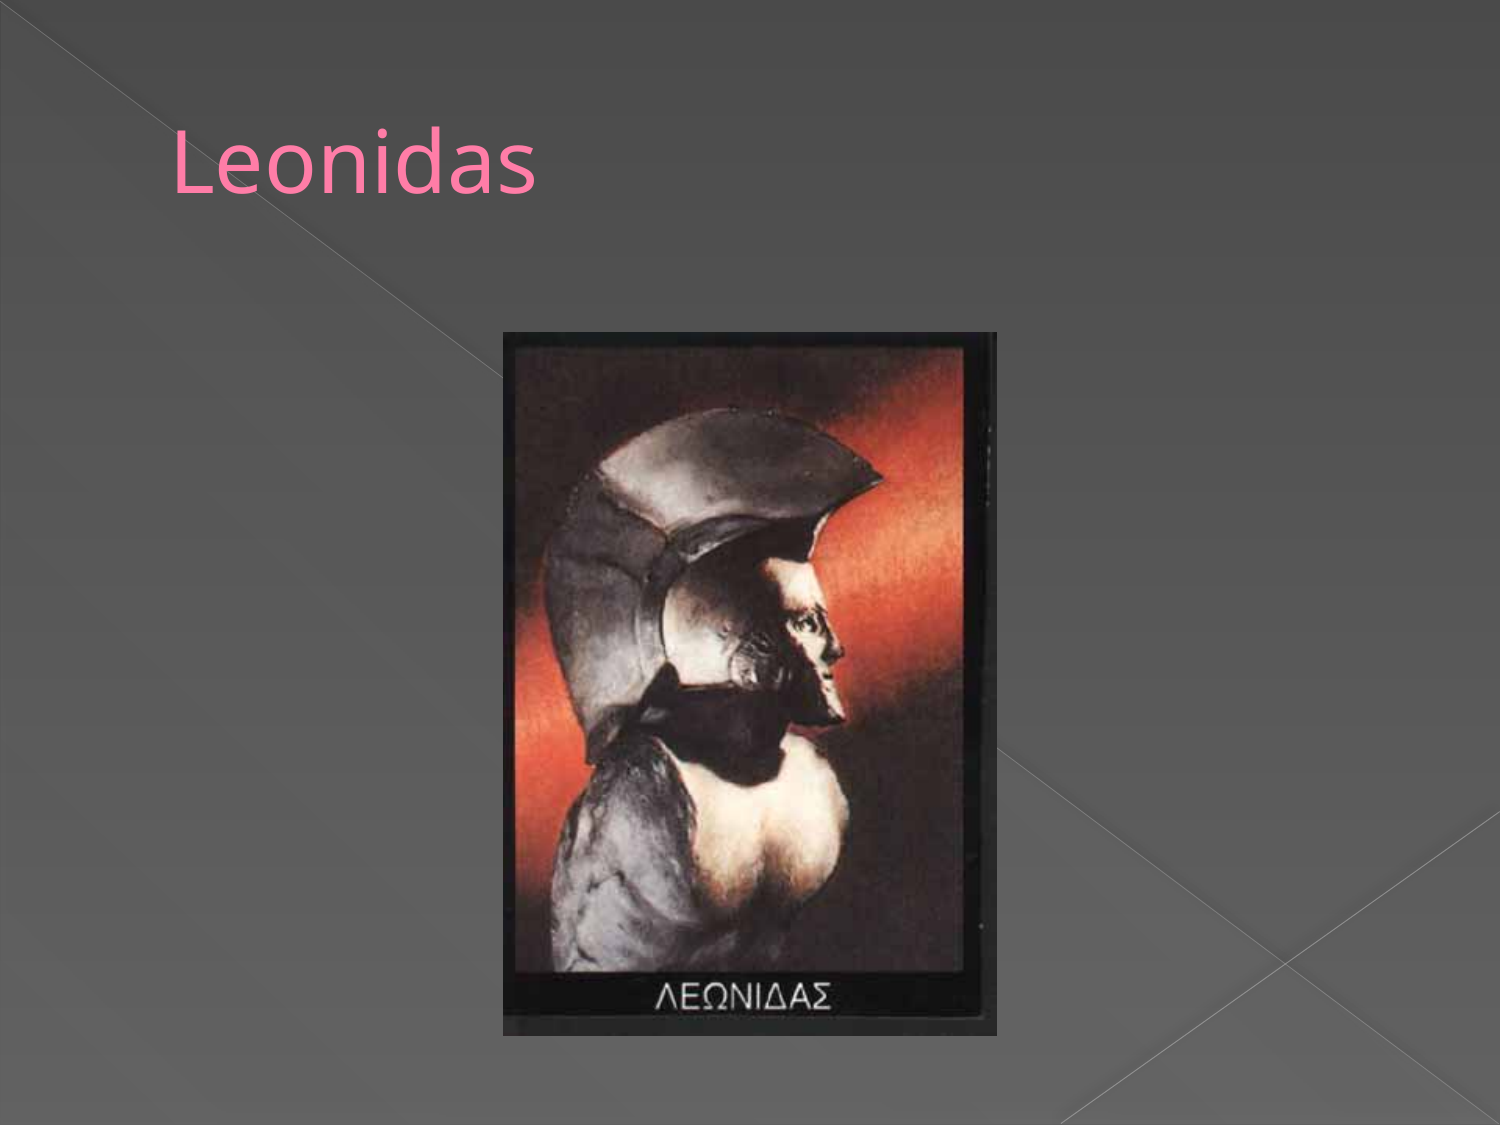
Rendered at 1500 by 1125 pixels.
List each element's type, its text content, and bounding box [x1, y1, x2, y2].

title Leonidas [75, 43, 1425, 274]
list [502, 331, 998, 1036]
